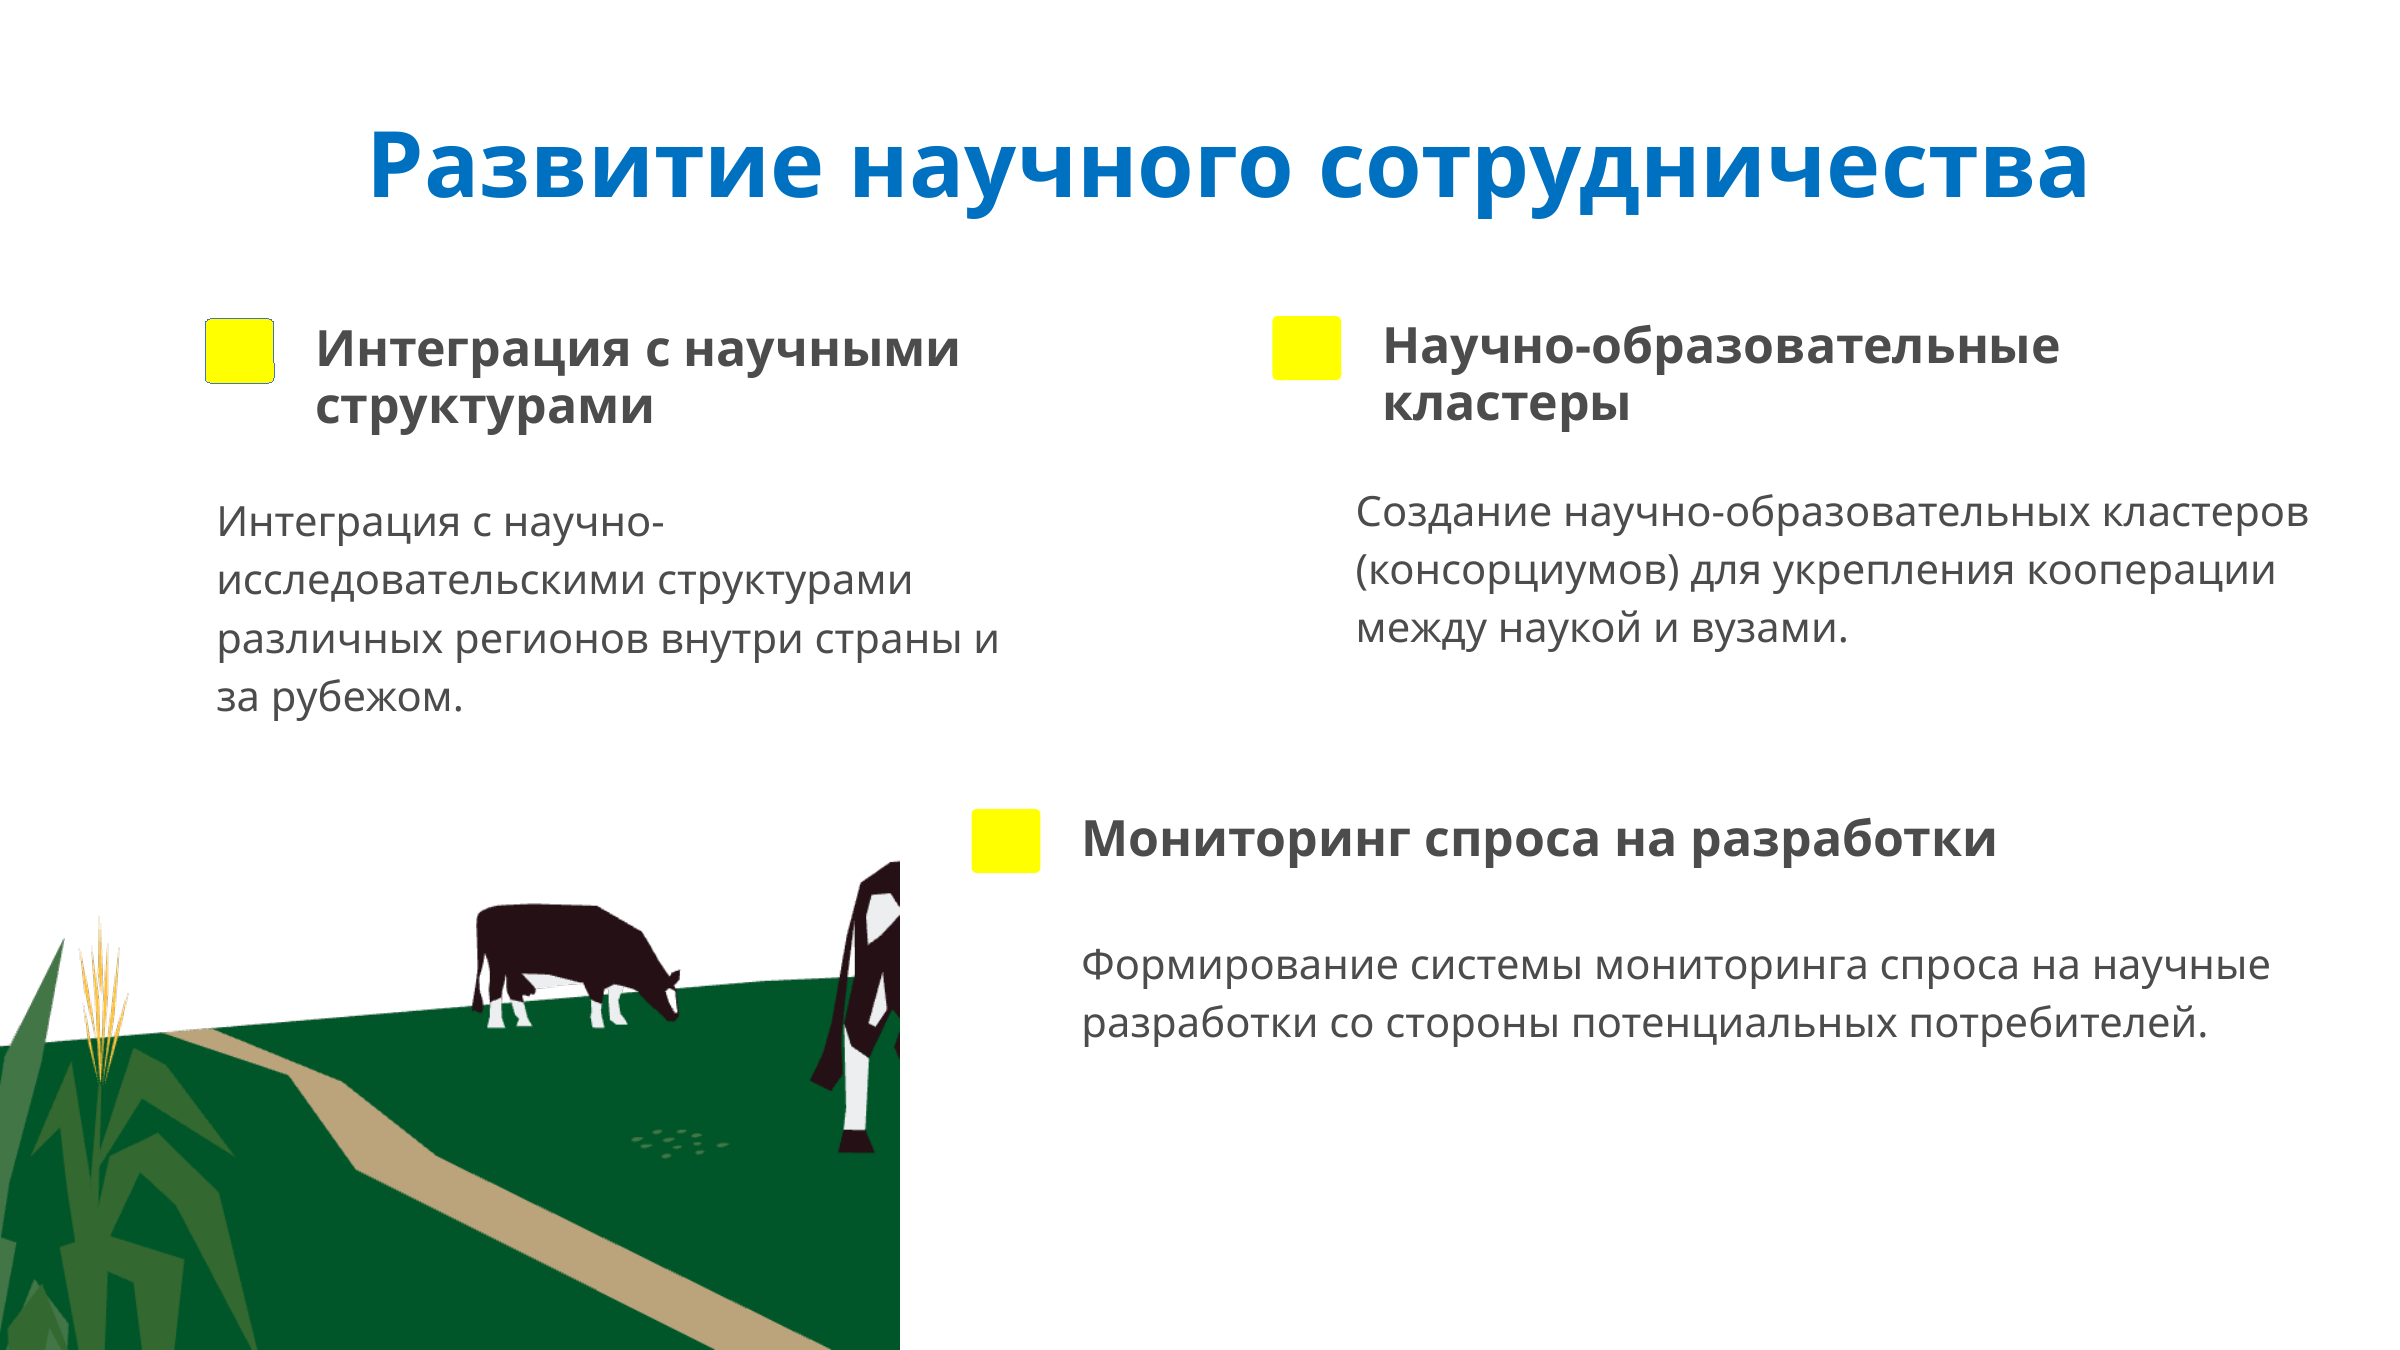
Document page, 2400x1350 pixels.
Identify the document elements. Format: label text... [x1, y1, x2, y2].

text_box Развитие научного сотрудничества [900, 101, 2272, 331]
text_box Создание научно-образовательных кластеров (консорциумов) для укрепления кооперации между наукой и вузами. [1355, 475, 2322, 829]
text_box Интеграция с научно-исследовательскими структурами различных регионов внутри страны и за рубежом. [900, 486, 1041, 781]
text_box Интеграция с научными структурами [900, 318, 972, 486]
text_box Формирование системы мониторинга спроса на научные разработки со стороны потенциальных потребителей. [1081, 929, 2301, 1048]
text_box [971, 808, 1041, 874]
text_box Мониторинг спроса на разработки [1081, 808, 1914, 867]
picture [0, 0, 900, 1350]
text_box [1272, 316, 1342, 381]
text_box Научно-образовательные кластеры [1382, 316, 2272, 475]
